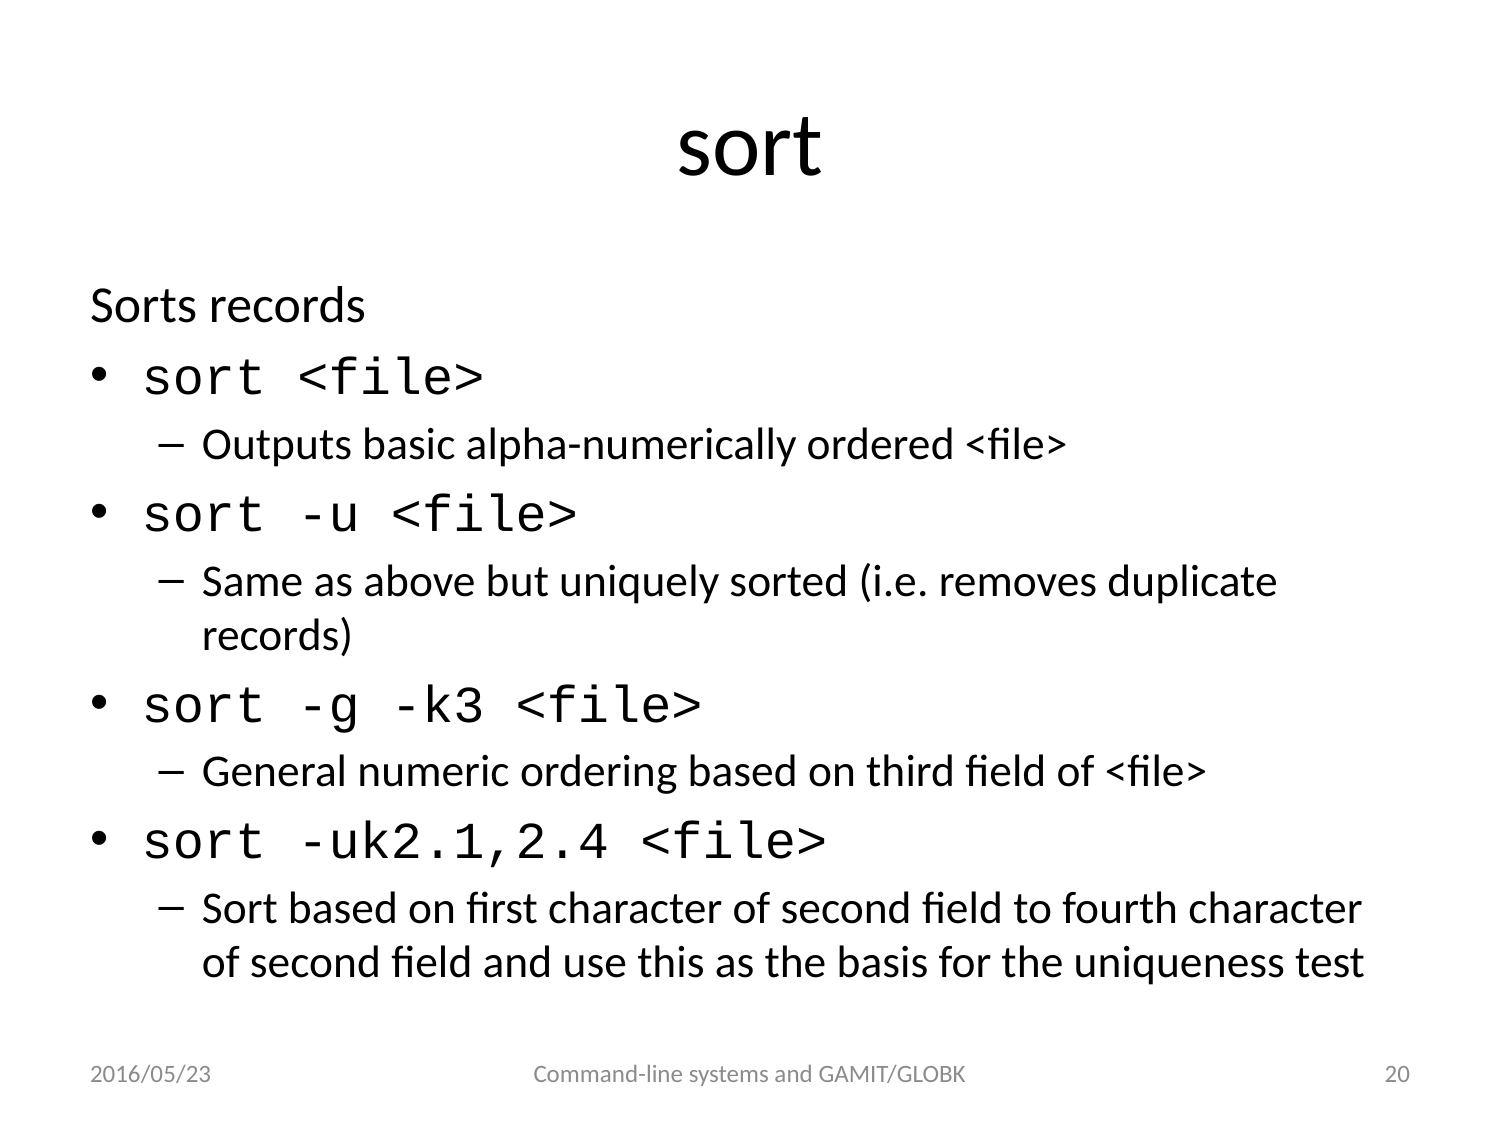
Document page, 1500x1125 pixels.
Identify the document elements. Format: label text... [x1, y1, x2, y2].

list Sorts records sort <file> Outputs basic alpha-numerically ordered <file> sort -u <file> Same as above but uniquely sorted (i.e. removes duplicate records) sort -g -k3 <file> General numeric ordering based on third field of <file> sort -uk2.1,2.4 <file> Sort based on first character of second field to fourth character of second field and use this as the basis for the uniqueness test [75, 262, 1425, 1005]
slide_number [75, 1042, 425, 1103]
slide_number 20 [1074, 1042, 1425, 1103]
title sort [75, 45, 1425, 233]
footer Command-line systems and GAMIT/GLOBK [512, 1042, 988, 1103]
